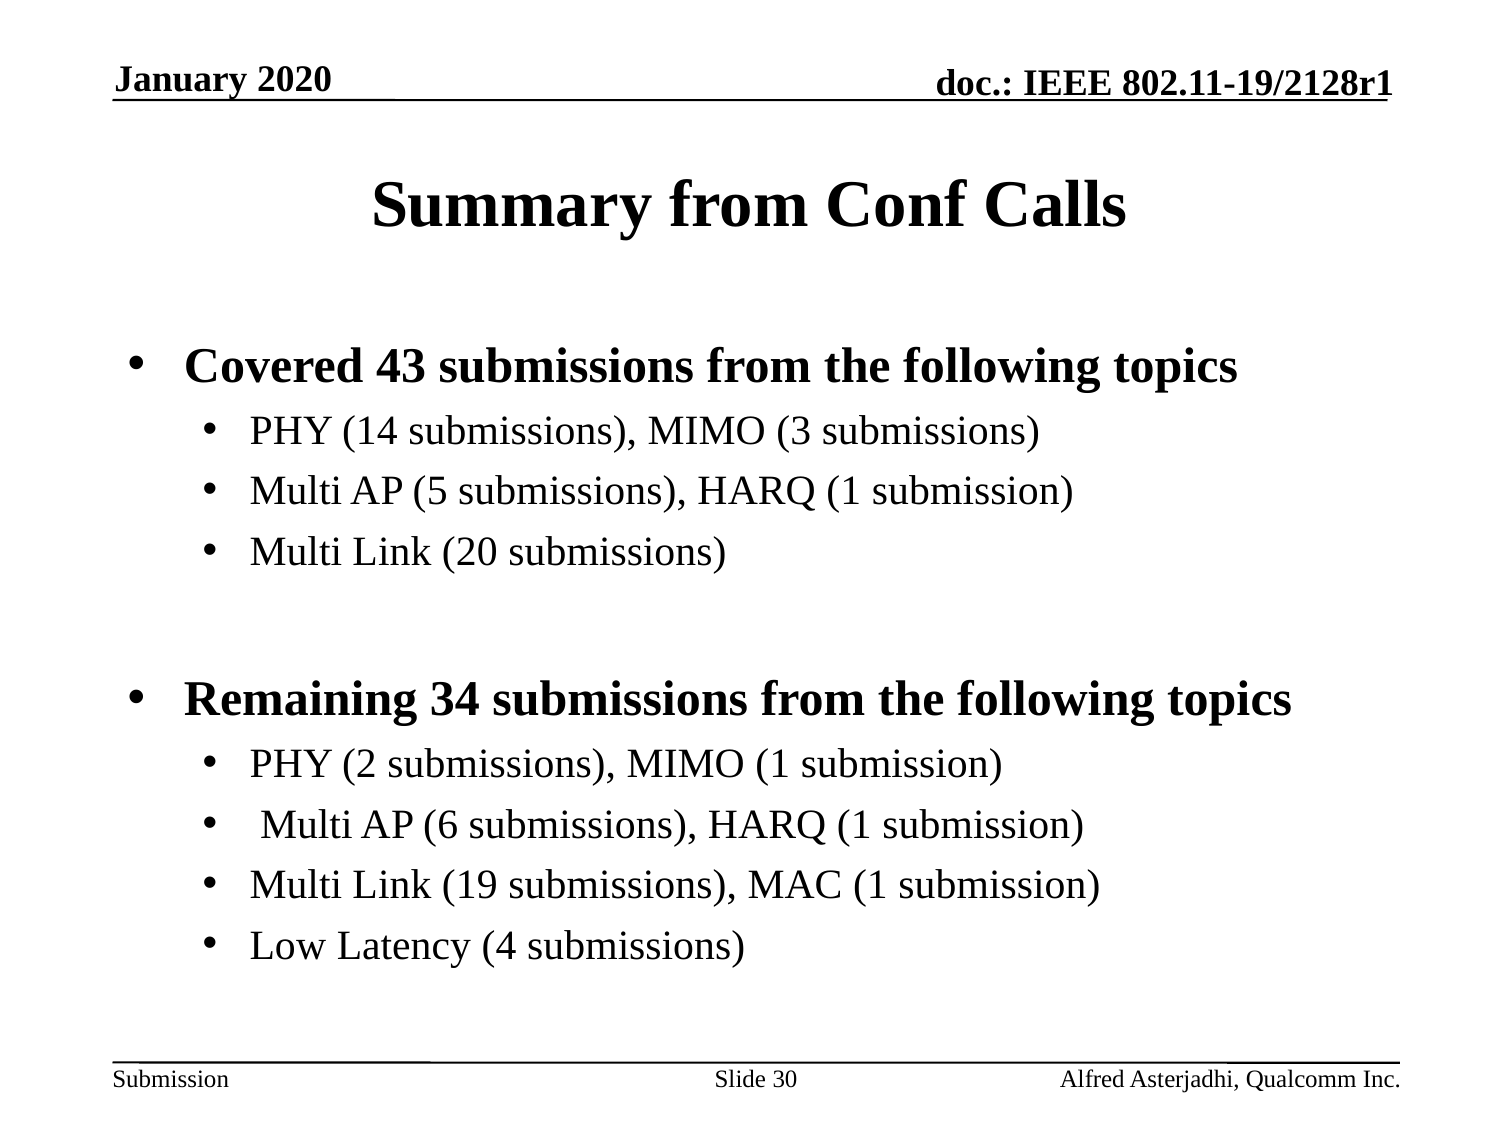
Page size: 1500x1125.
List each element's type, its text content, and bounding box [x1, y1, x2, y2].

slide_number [114, 54, 493, 100]
title Summary from Conf Calls [112, 112, 1388, 288]
footer Alfred Asterjadhi, Qualcomm Inc. [878, 1061, 1402, 1093]
list Covered 43 submissions from the following topics PHY (14 submissions), MIMO (3 submissions) Multi AP (5 submissions), HARQ (1 submission) Multi Link (20 submissions) Remaining 34 submissions from the following topics PHY (2 submissions), MIMO (1 submission) Multi AP (6 submissions), HARQ (1 submission) Multi Link (19 submissions), MAC (1 submission) Low Latency (4 submissions) [112, 324, 1388, 1000]
slide_number Slide 30 [712, 1061, 800, 1123]
